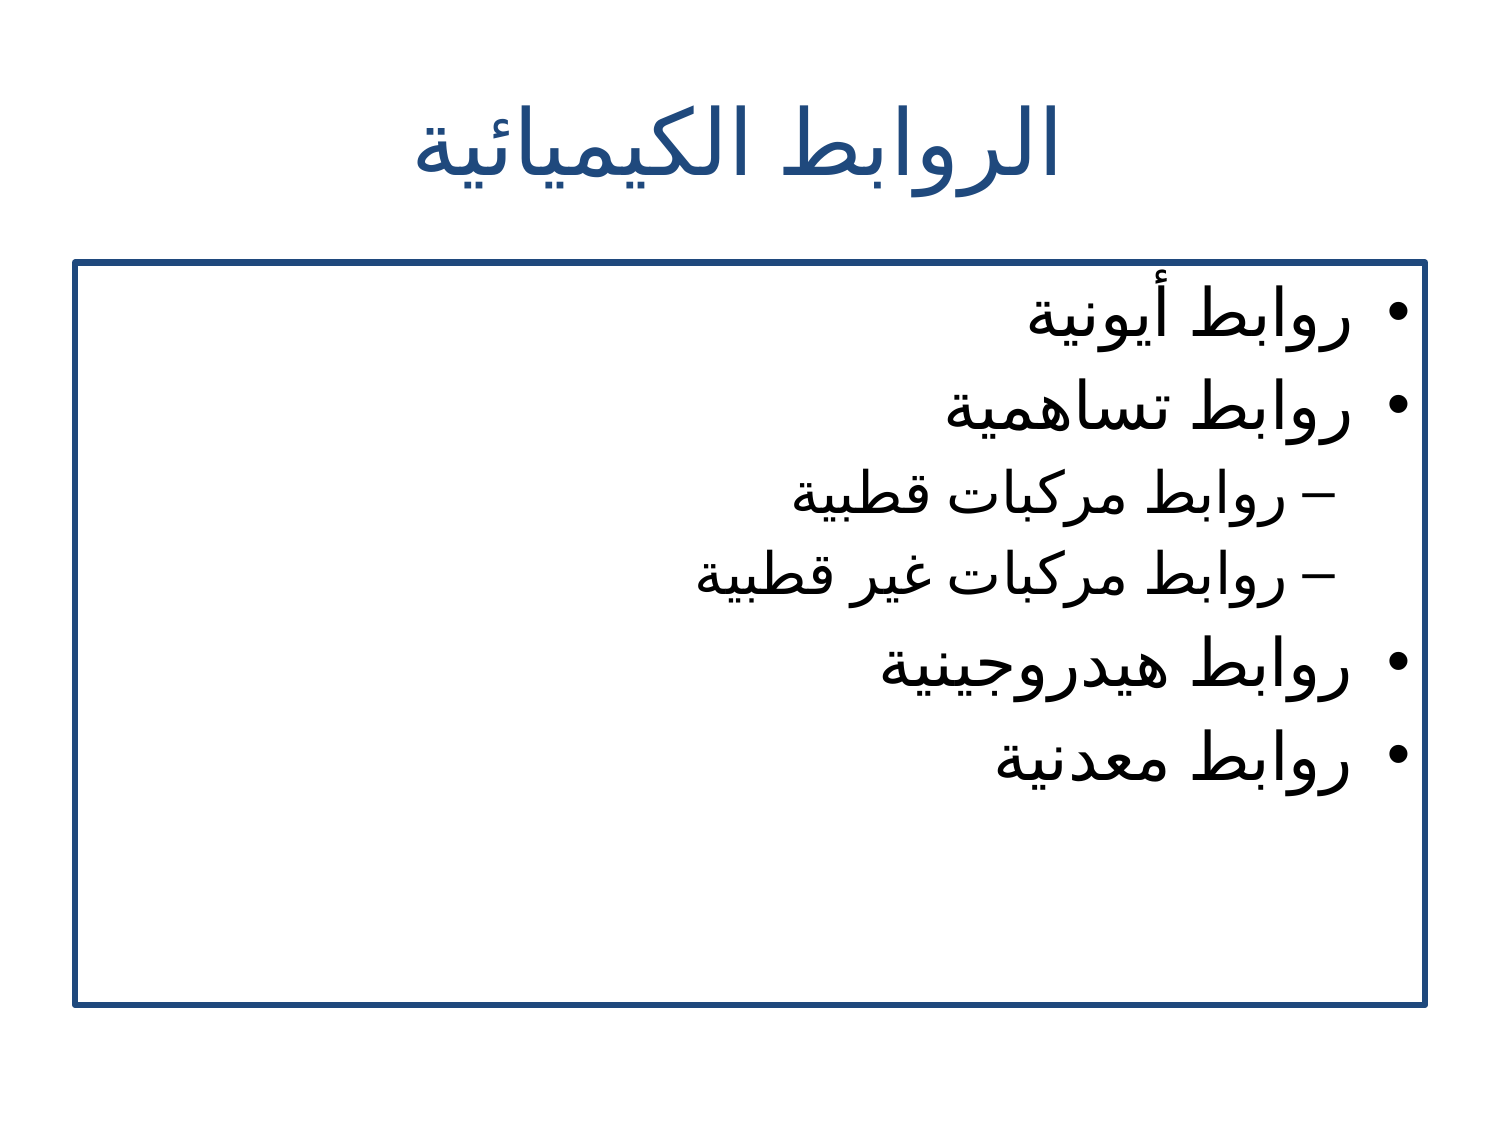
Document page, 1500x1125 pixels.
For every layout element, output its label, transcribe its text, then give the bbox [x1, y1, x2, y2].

title الروابط الكيميائية [75, 45, 1425, 233]
list روابط أيونية روابط تساهمية روابط مركبات قطبية روابط مركبات غير قطبية روابط هيدروجينية روابط معدنية [75, 262, 1425, 1005]
